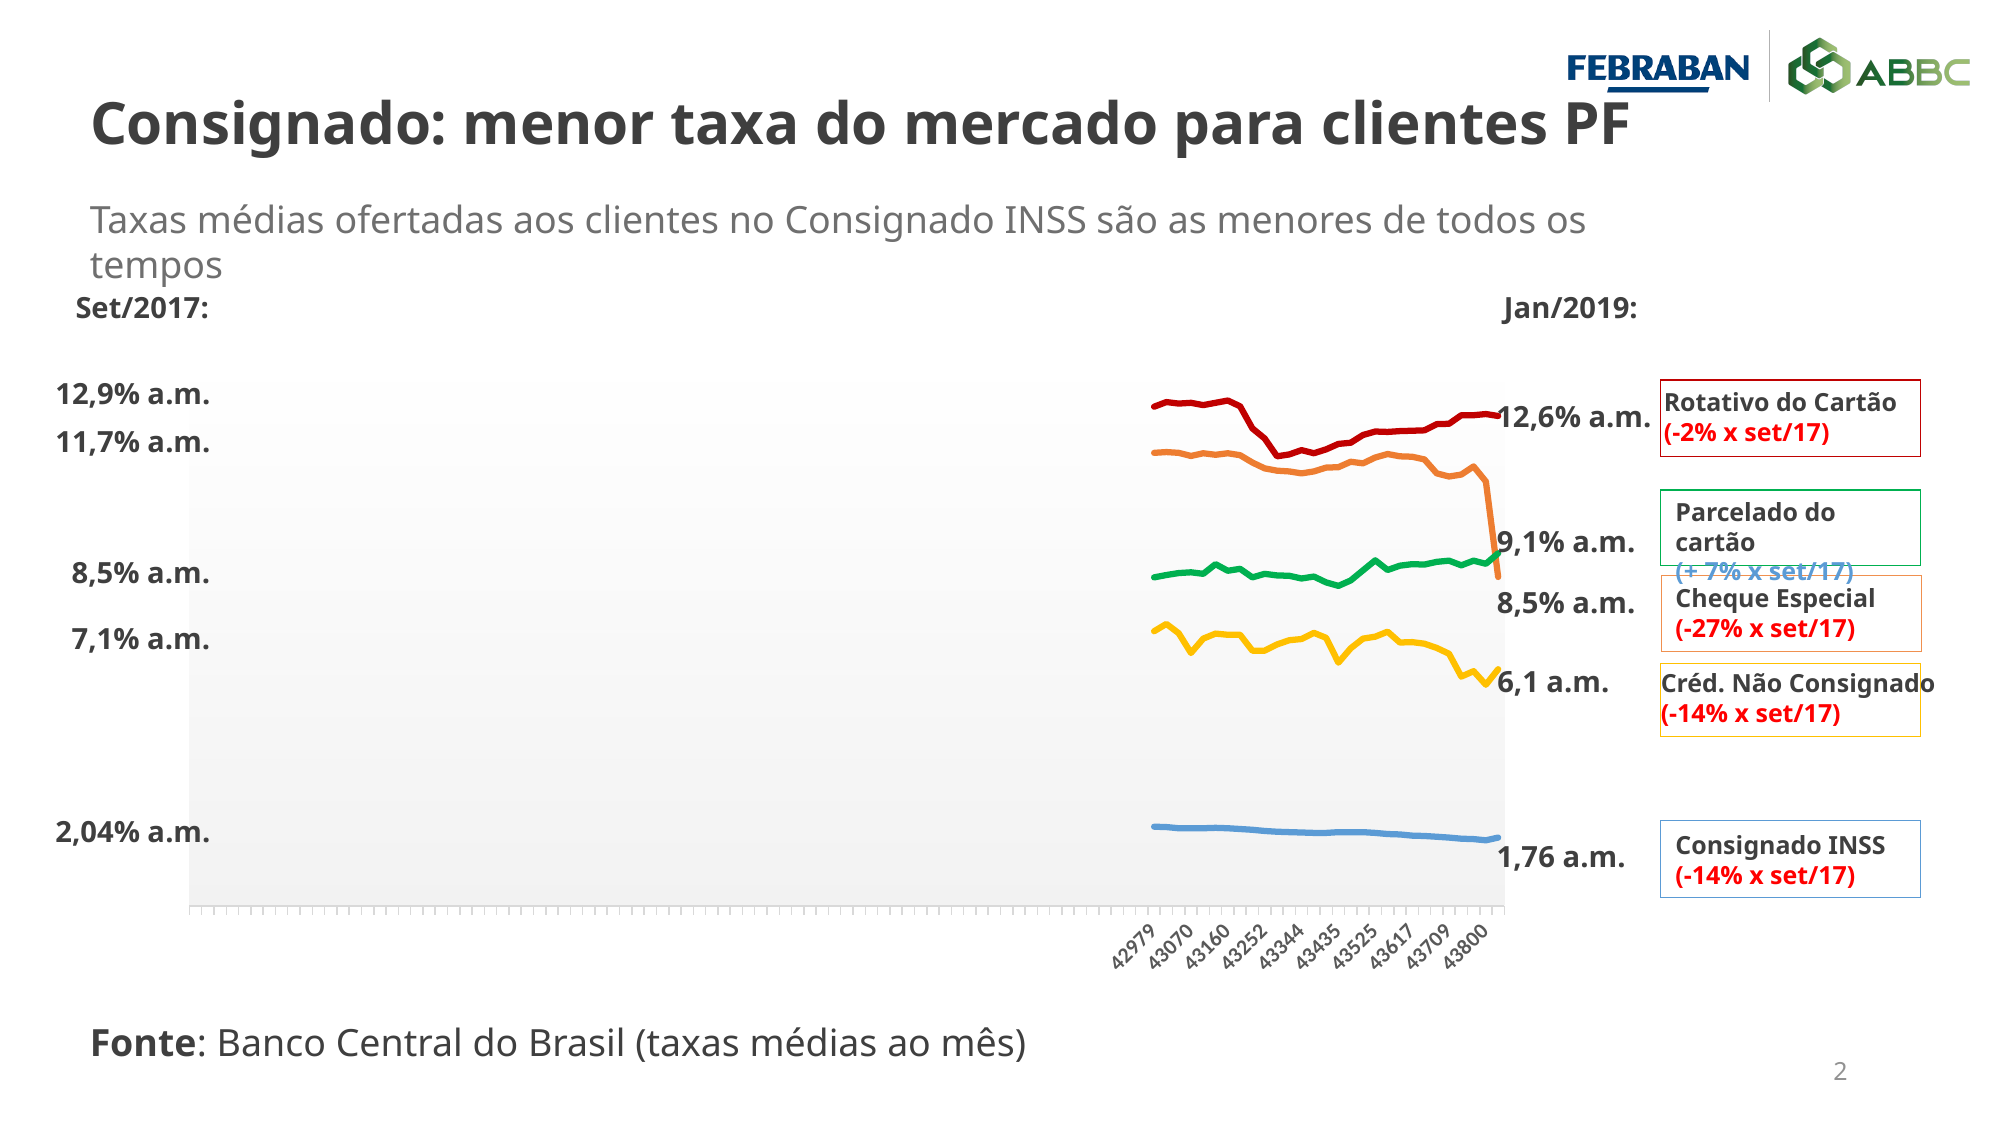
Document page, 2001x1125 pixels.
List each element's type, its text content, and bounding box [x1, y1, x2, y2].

text_box 7,1% a.m. [56, 613, 121, 663]
chart [121, 340, 1533, 990]
text_box Set/2017: [60, 282, 356, 333]
text_box 2,04% a.m. [40, 805, 121, 856]
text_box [1543, 22, 1976, 117]
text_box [1660, 820, 1921, 898]
text_box 12,9% a.m. [40, 368, 121, 415]
text_box 12,6% a.m. [1533, 391, 1660, 441]
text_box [1660, 378, 1921, 457]
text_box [1660, 575, 1936, 652]
text_box 9,1% a.m. [1533, 515, 1651, 566]
text_box 8,5% a.m. [1533, 576, 1651, 627]
text_box Taxas médias ofertadas aos clientes no Consignado INSS são as menores de todos os tempos [75, 188, 1743, 294]
text_box 6,1 a.m. [1533, 656, 1625, 706]
text_box Jan/2019: [1489, 282, 1784, 333]
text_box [1660, 488, 1923, 566]
text_box 1,76 a.m. [1533, 830, 1641, 881]
text_box Consignado: menor taxa do mercado para clientes PF [75, 45, 1692, 188]
text_box 11,7% a.m. [40, 415, 121, 466]
slide_number 2 [1412, 1042, 1863, 1103]
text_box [1660, 659, 1936, 737]
text_box 8,5% a.m. [56, 546, 121, 597]
text_box Fonte: Banco Central do Brasil (taxas médias ao mês) [75, 1011, 1074, 1071]
